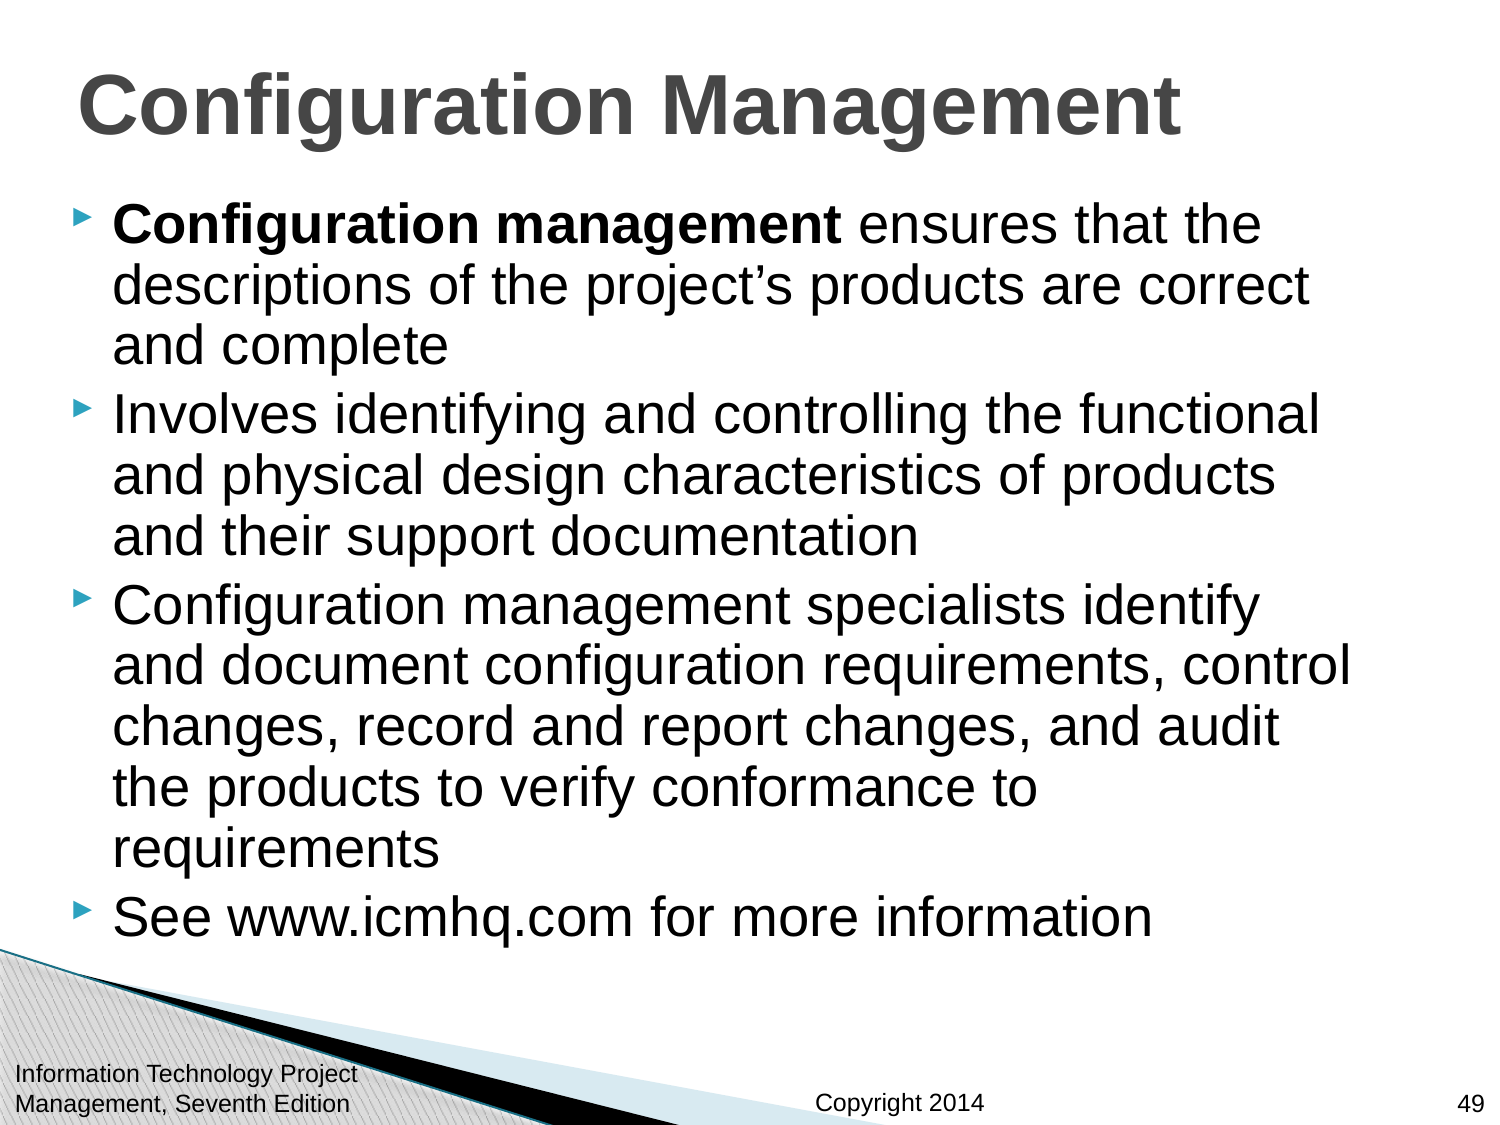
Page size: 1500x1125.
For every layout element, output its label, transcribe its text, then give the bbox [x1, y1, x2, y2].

slide_number 49 [1412, 1065, 1500, 1125]
footer Information Technology Project Management, Seventh Edition [0, 1065, 386, 1125]
title Configuration Management [62, 24, 1425, 175]
list Configuration management ensures that the descriptions of the project’s products are correct and complete Involves identifying and controlling the functional and physical design characteristics of products and their support documentation Configuration management specialists identify and document configuration requirements, control changes, record and report changes, and audit the products to verify conformance to requirements See www.icmhq.com for more information [37, 187, 1381, 974]
